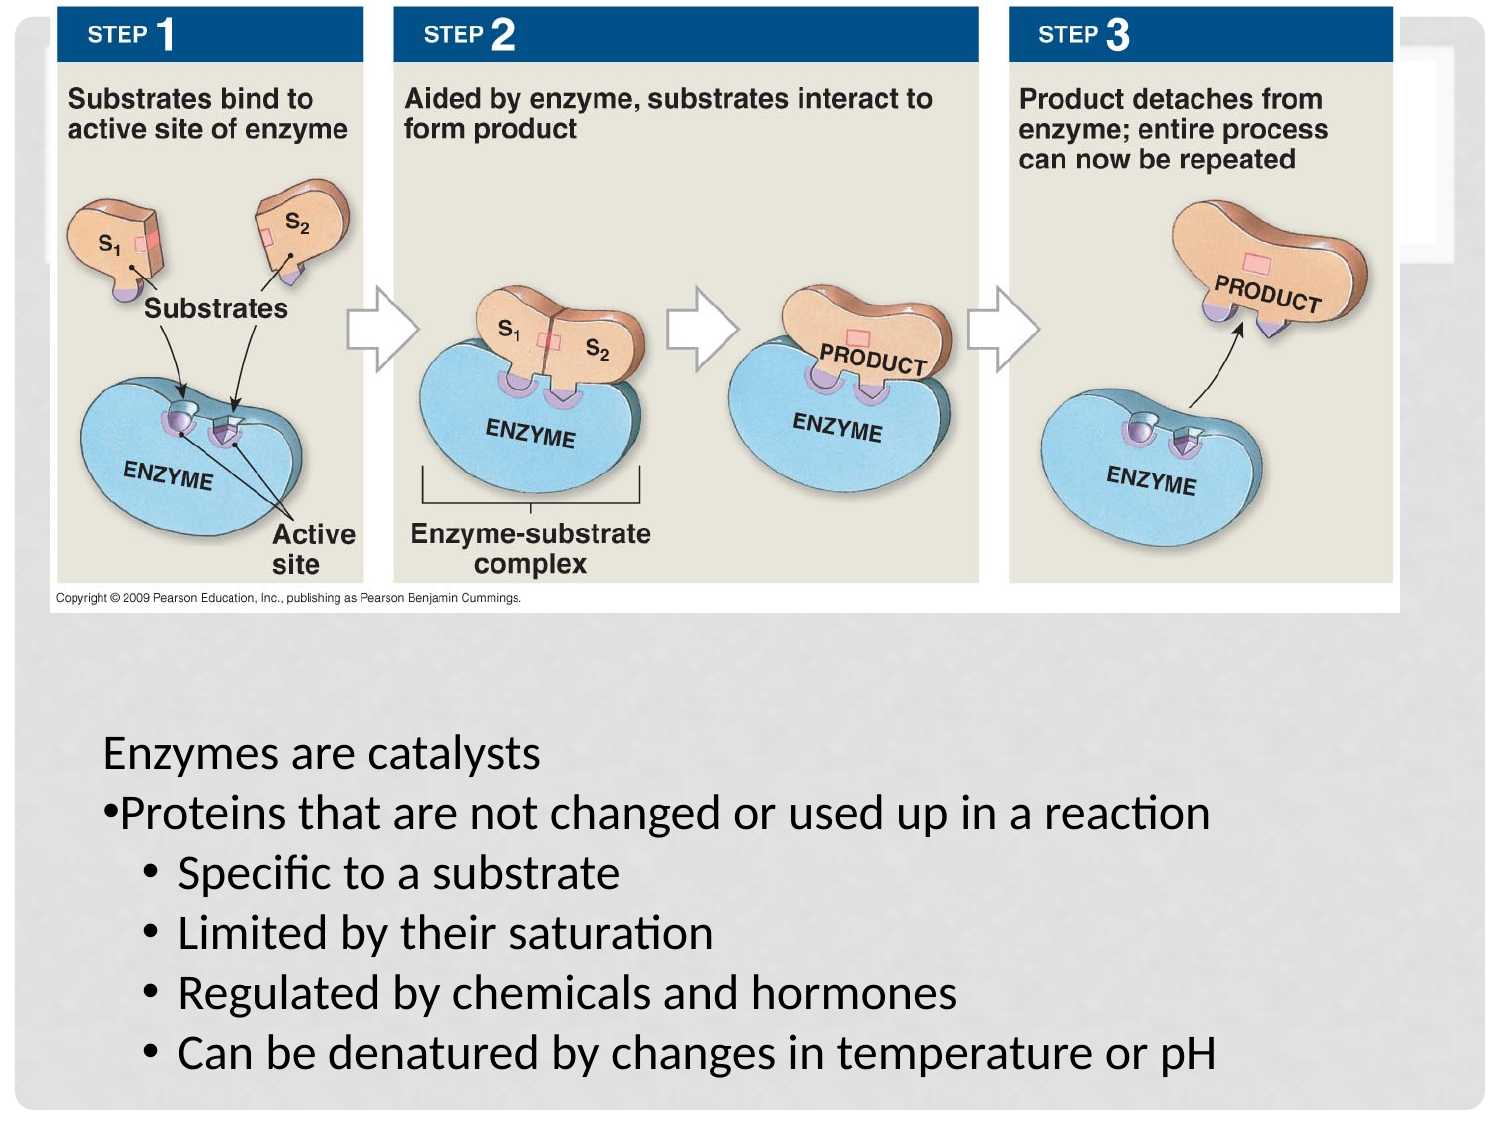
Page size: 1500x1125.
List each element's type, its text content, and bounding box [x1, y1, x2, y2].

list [49, 0, 1401, 613]
text_box Enzymes are catalysts Proteins that are not changed or used up in a reaction Specific to a substrate Limited by their saturation Regulated by chemicals and hormones Can be denatured by changes in temperature or pH [87, 712, 1363, 1088]
